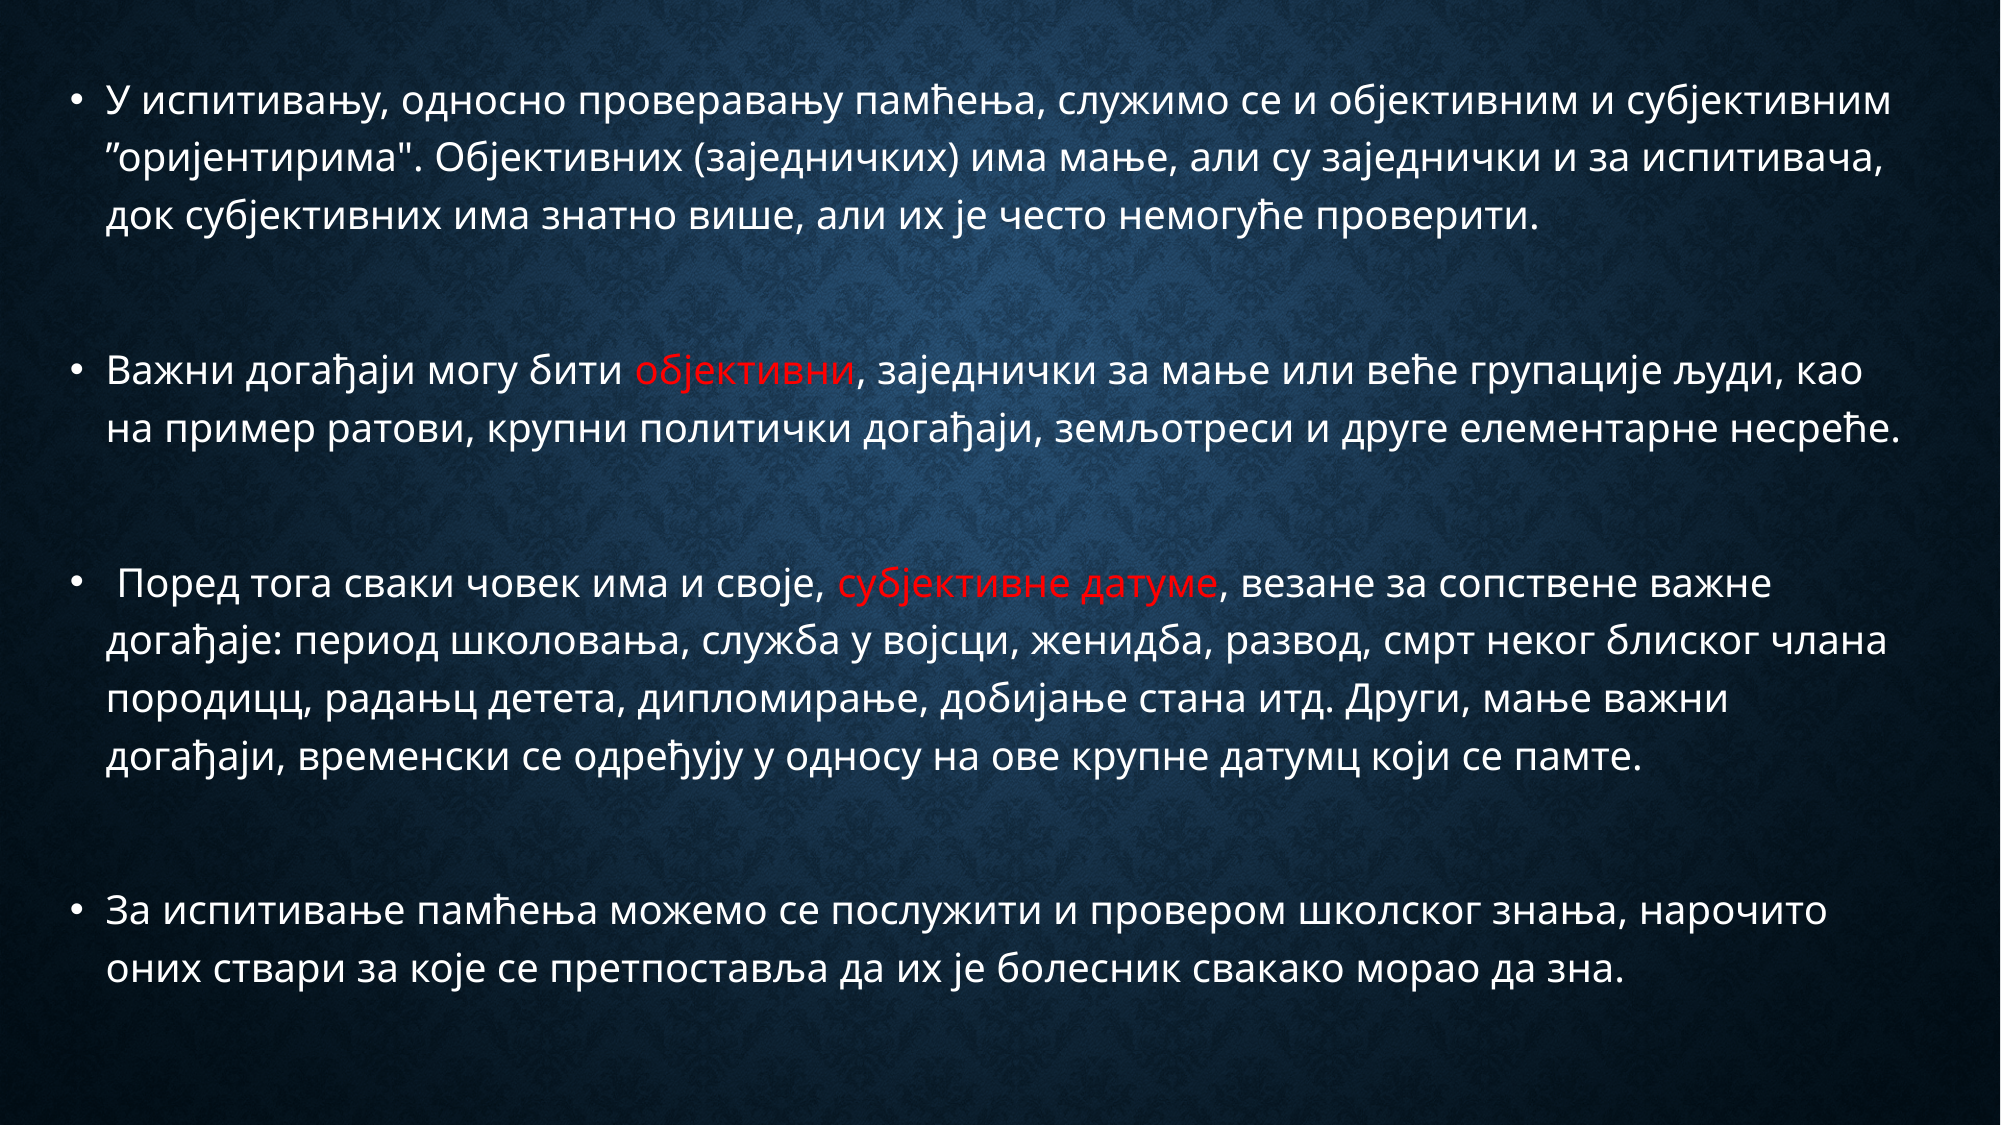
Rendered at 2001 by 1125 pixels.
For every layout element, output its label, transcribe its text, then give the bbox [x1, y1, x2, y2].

list У испитивању, односно проверавању памћења, служимо се и објективним и субјективним ”оријентирима". Објективних (заједничких) има мање, али су заједнички и за испитивача, док субјективних има знатно више, али их је често немогуће проверити. Важни догађаји могу бити објективни, заједнички за мање или веће групацијe људи, као на пример ратови, крупни политички догађаји, земљотреси и друге елементарне несреће. Поред тога сваки човек има и своје, субјективне датуме, везане за сопствене важне догађаје: период школовања, служба у војсци, женидба, развод, смрт неког блиског члана породицц, радањц детета, дипломирање, добијање стана итд. Други, мање важни догађаји, временски се одређују у односу на ове крупне датумц који се памте. За испитивање памћења можемо се послужити и провером школског знања, нарочито оних ствари за које се претпоставља да их је болесник свакако морао да зна. [54, 57, 1934, 1055]
